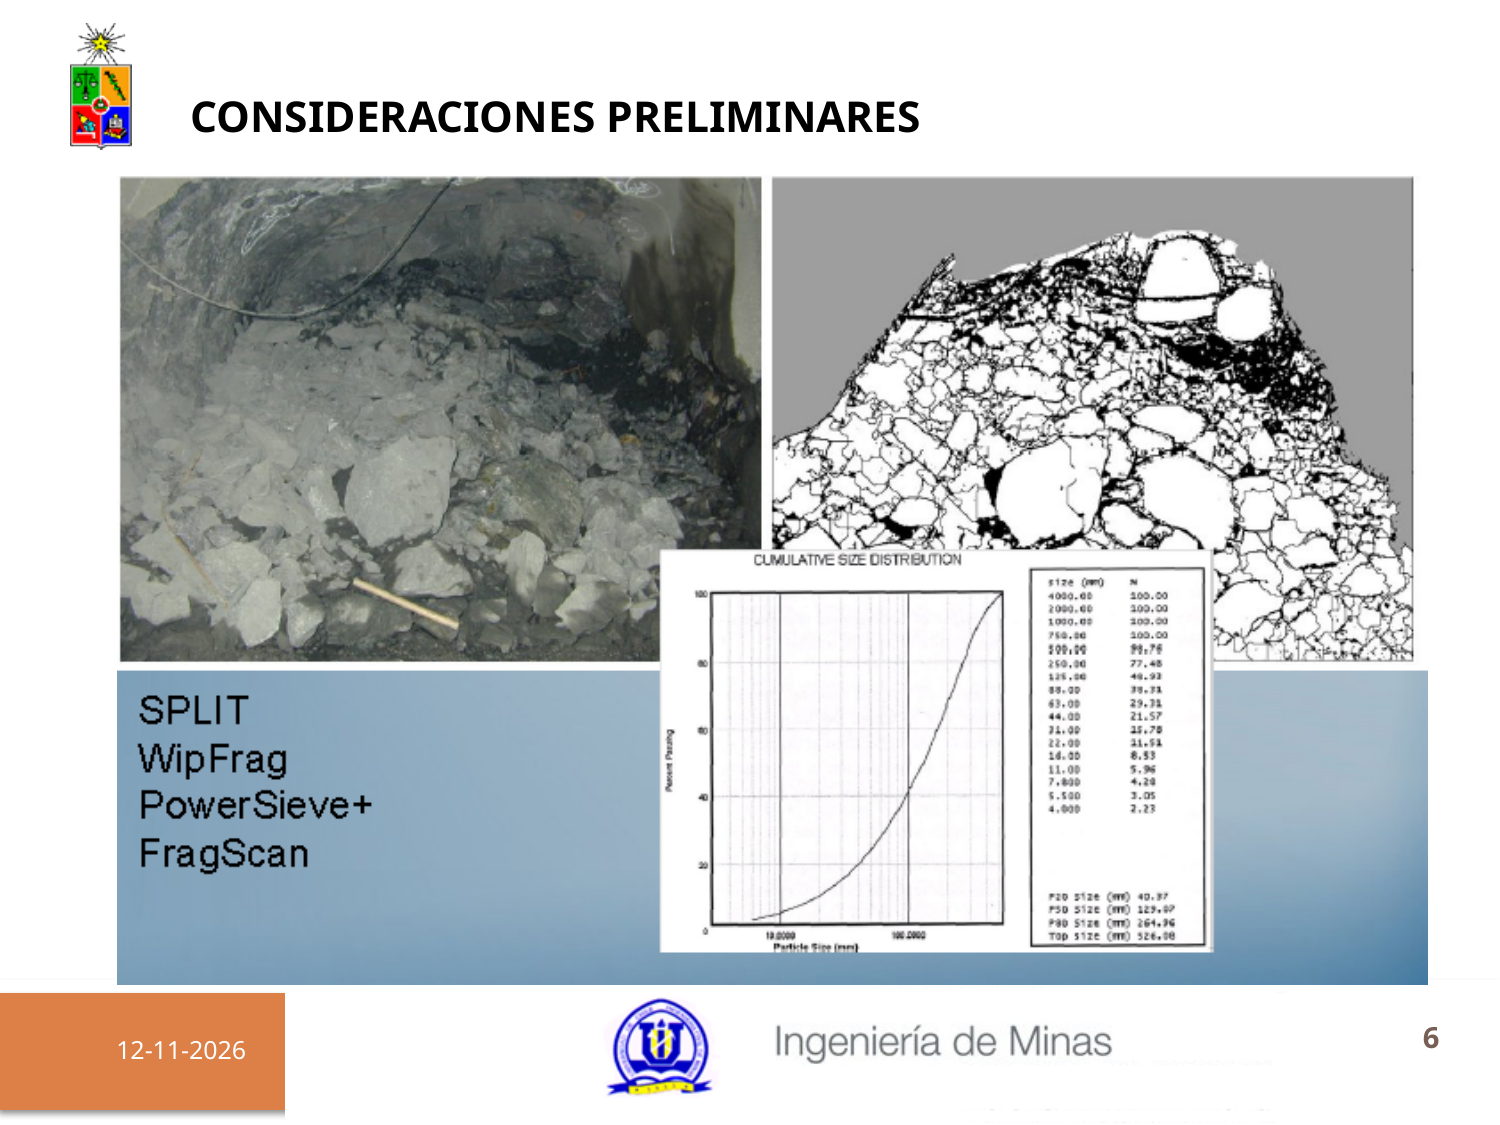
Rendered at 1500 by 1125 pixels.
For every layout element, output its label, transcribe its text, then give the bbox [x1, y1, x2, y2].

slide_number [12, 995, 279, 1108]
text_box Consideraciones preliminares [175, 81, 1266, 148]
picture [116, 175, 1500, 1125]
picture [69, 23, 132, 151]
